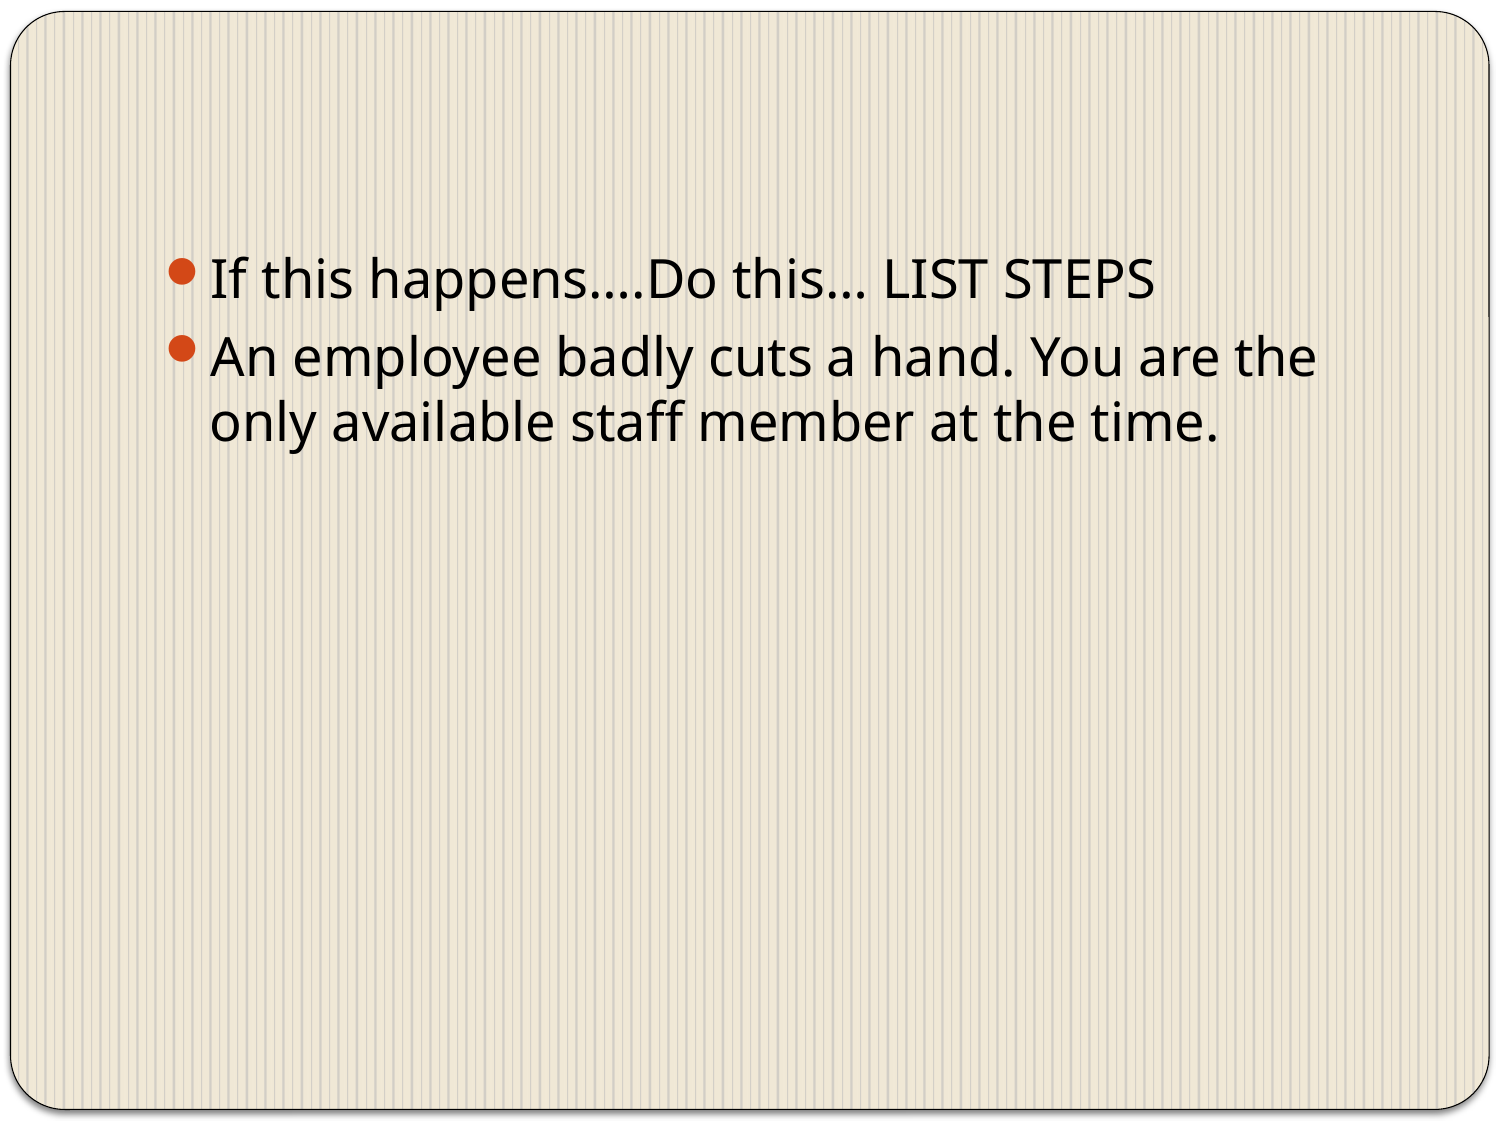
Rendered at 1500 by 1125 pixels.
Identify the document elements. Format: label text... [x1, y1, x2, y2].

list If this happens….Do this… LIST STEPS An employee badly cuts a hand. You are the only available staff member at the time. [150, 237, 1425, 988]
